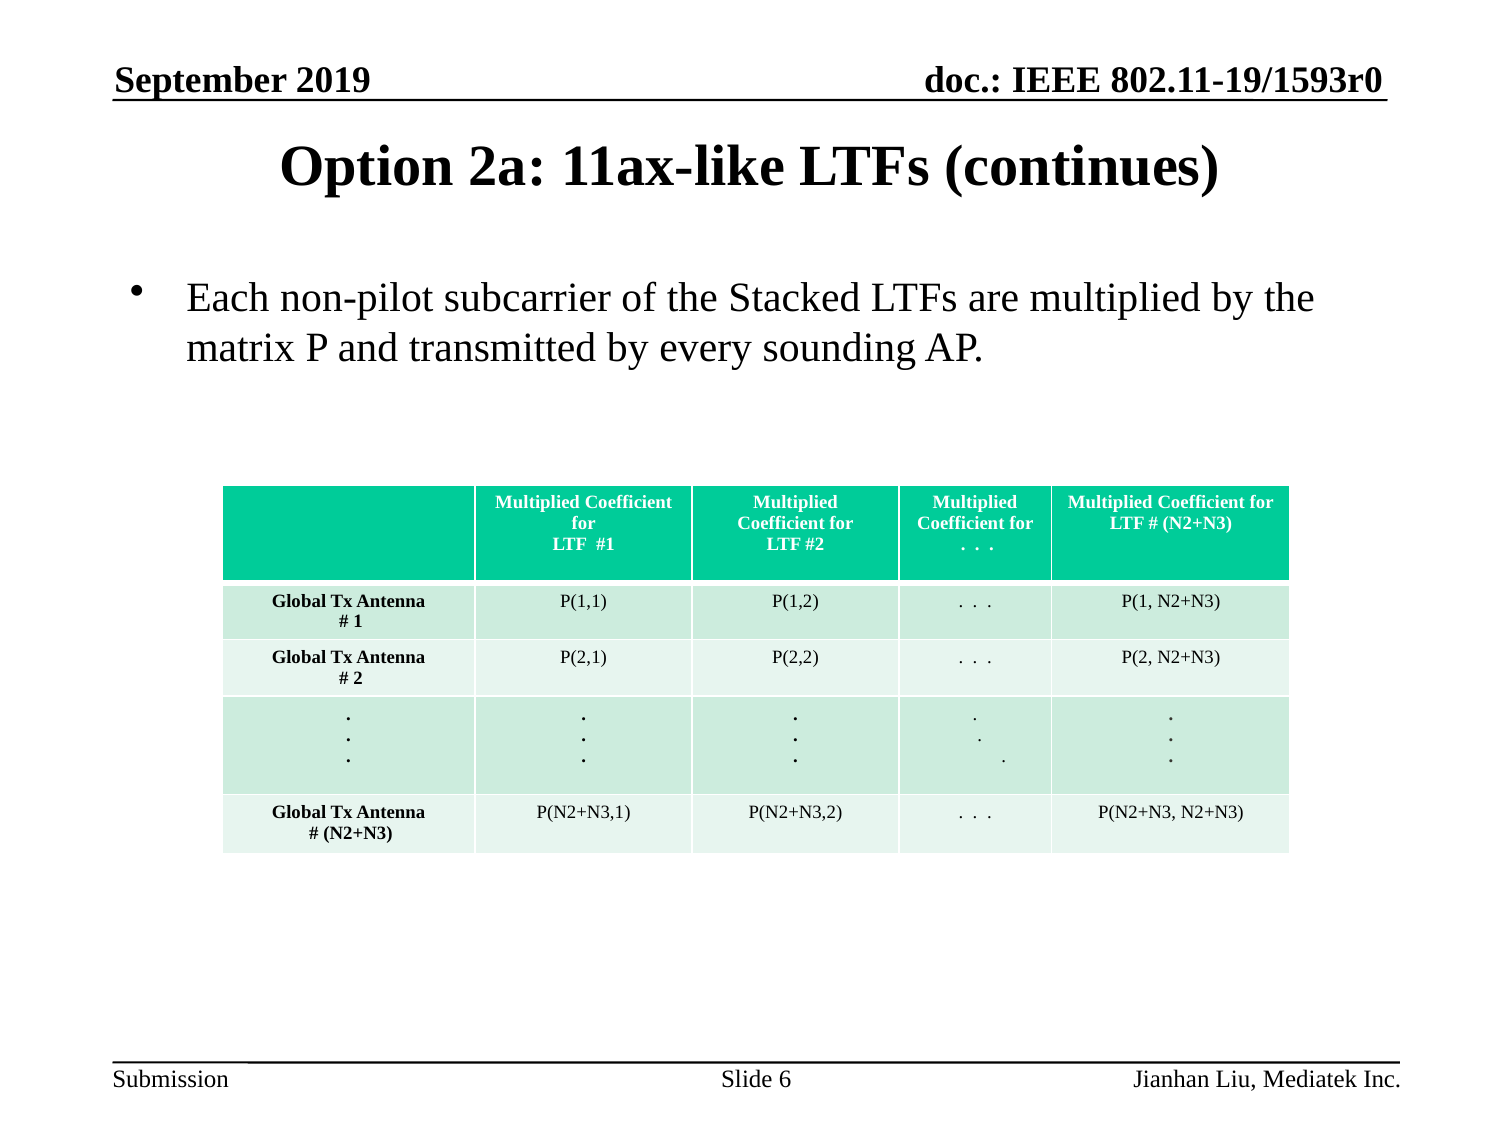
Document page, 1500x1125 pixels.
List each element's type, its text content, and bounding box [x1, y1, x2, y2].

table_cell P(1,1) [476, 586, 691, 639]
table_cell . . . [223, 697, 474, 794]
title Option 2a: 11ax-like LTFs (continues) [112, 112, 1388, 213]
table_cell . . . [900, 640, 1051, 695]
table_cell . . . [900, 795, 1051, 853]
table_cell P(2,2) [693, 640, 898, 695]
table_cell P(1, N2+N3) [1052, 586, 1289, 639]
table_cell P(N2+N3,2) [693, 795, 898, 853]
footer Jianhan Liu, Mediatek Inc. [1129, 1061, 1402, 1093]
table_cell P(N2+N3, N2+N3) [1052, 795, 1289, 853]
table_cell P(N2+N3,1) [476, 795, 691, 853]
table_header Multiplied Coefficient for LTF #1 [476, 486, 691, 580]
table_cell . . . [693, 697, 898, 794]
table_cell Global Tx Antenna # 2 [223, 640, 474, 695]
table_cell P(2,1) [476, 640, 691, 695]
table_header Multiplied Coefficient for LTF #2 [693, 486, 898, 580]
table_cell . . . [900, 697, 1051, 794]
table_header Multiplied Coefficient for . . . [900, 486, 1051, 580]
table_cell P(2, N2+N3) [1052, 640, 1289, 695]
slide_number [114, 54, 374, 101]
table_cell . . . [900, 586, 1051, 639]
table_header Multiplied Coefficient for LTF # (N2+N3) [1052, 486, 1289, 580]
table_cell Global Tx Antenna # 1 [223, 586, 474, 639]
table_cell P(1,2) [693, 586, 898, 639]
slide_number Slide 6 [712, 1061, 800, 1093]
table_cell . . . [1052, 697, 1289, 794]
table_cell . . . [476, 697, 691, 794]
table_header [223, 486, 474, 580]
table_cell Global Tx Antenna # (N2+N3) [223, 795, 474, 853]
